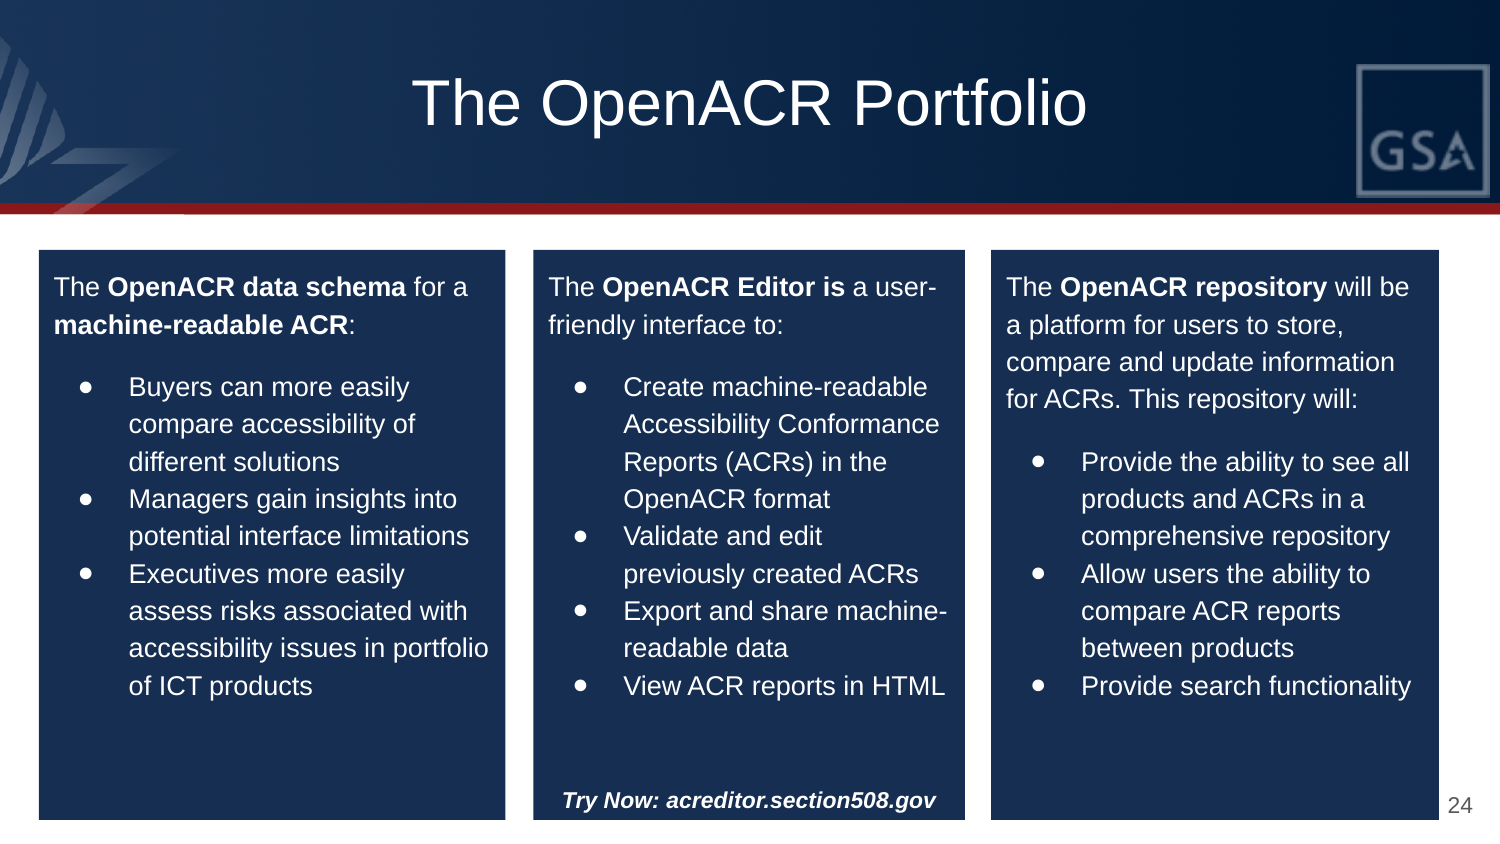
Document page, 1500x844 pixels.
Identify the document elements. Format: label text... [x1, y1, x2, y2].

text_box The OpenACR Editor is a user-friendly interface to: Create machine-readable Accessibility Conformance Reports (ACRs) in the OpenACR format Validate and edit previously created ACRs Export and share machine-readable data View ACR reports in HTML Try Now: acreditor.section508.gov [533, 249, 965, 820]
picture [0, 0, 1500, 844]
text_box The OpenACR repository will be a platform for users to store, compare and update information for ACRs. This repository will: Provide the ability to see all products and ACRs in a comprehensive repository Allow users the ability to compare ACR reports between products Provide search functionality [991, 249, 1439, 820]
text_box The OpenACR data schema for a machine-readable ACR: Buyers can more easily compare accessibility of different solutions Managers gain insights into potential interface limitations Executives more easily assess risks associated with accessibility issues in portfolio of ICT products [38, 249, 506, 820]
title The OpenACR Portfolio [103, 23, 1397, 187]
slide_number 24 [1146, 782, 1485, 827]
